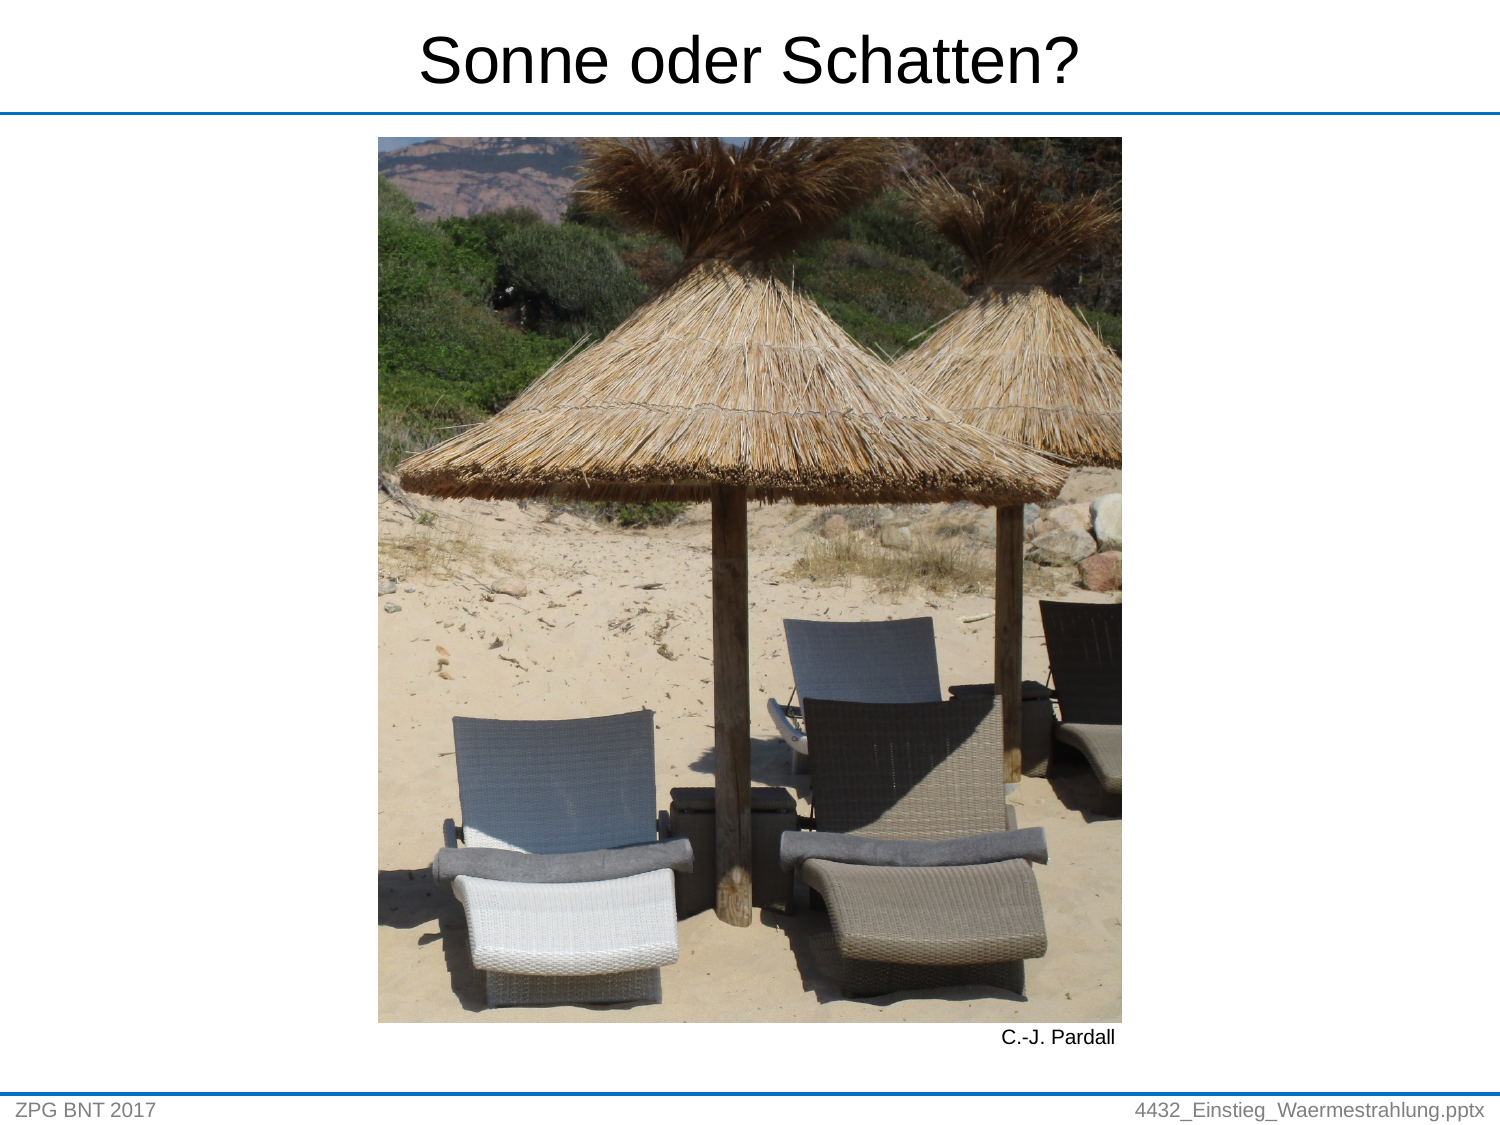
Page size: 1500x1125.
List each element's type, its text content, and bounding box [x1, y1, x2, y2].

title Sonne oder Schatten? [0, 0, 1500, 114]
slide_number 4432_Einstieg_Waermestrahlung.pptx [1104, 1094, 1500, 1125]
slide_number ZPG BNT 2017 [0, 1094, 408, 1125]
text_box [378, 136, 1122, 1047]
